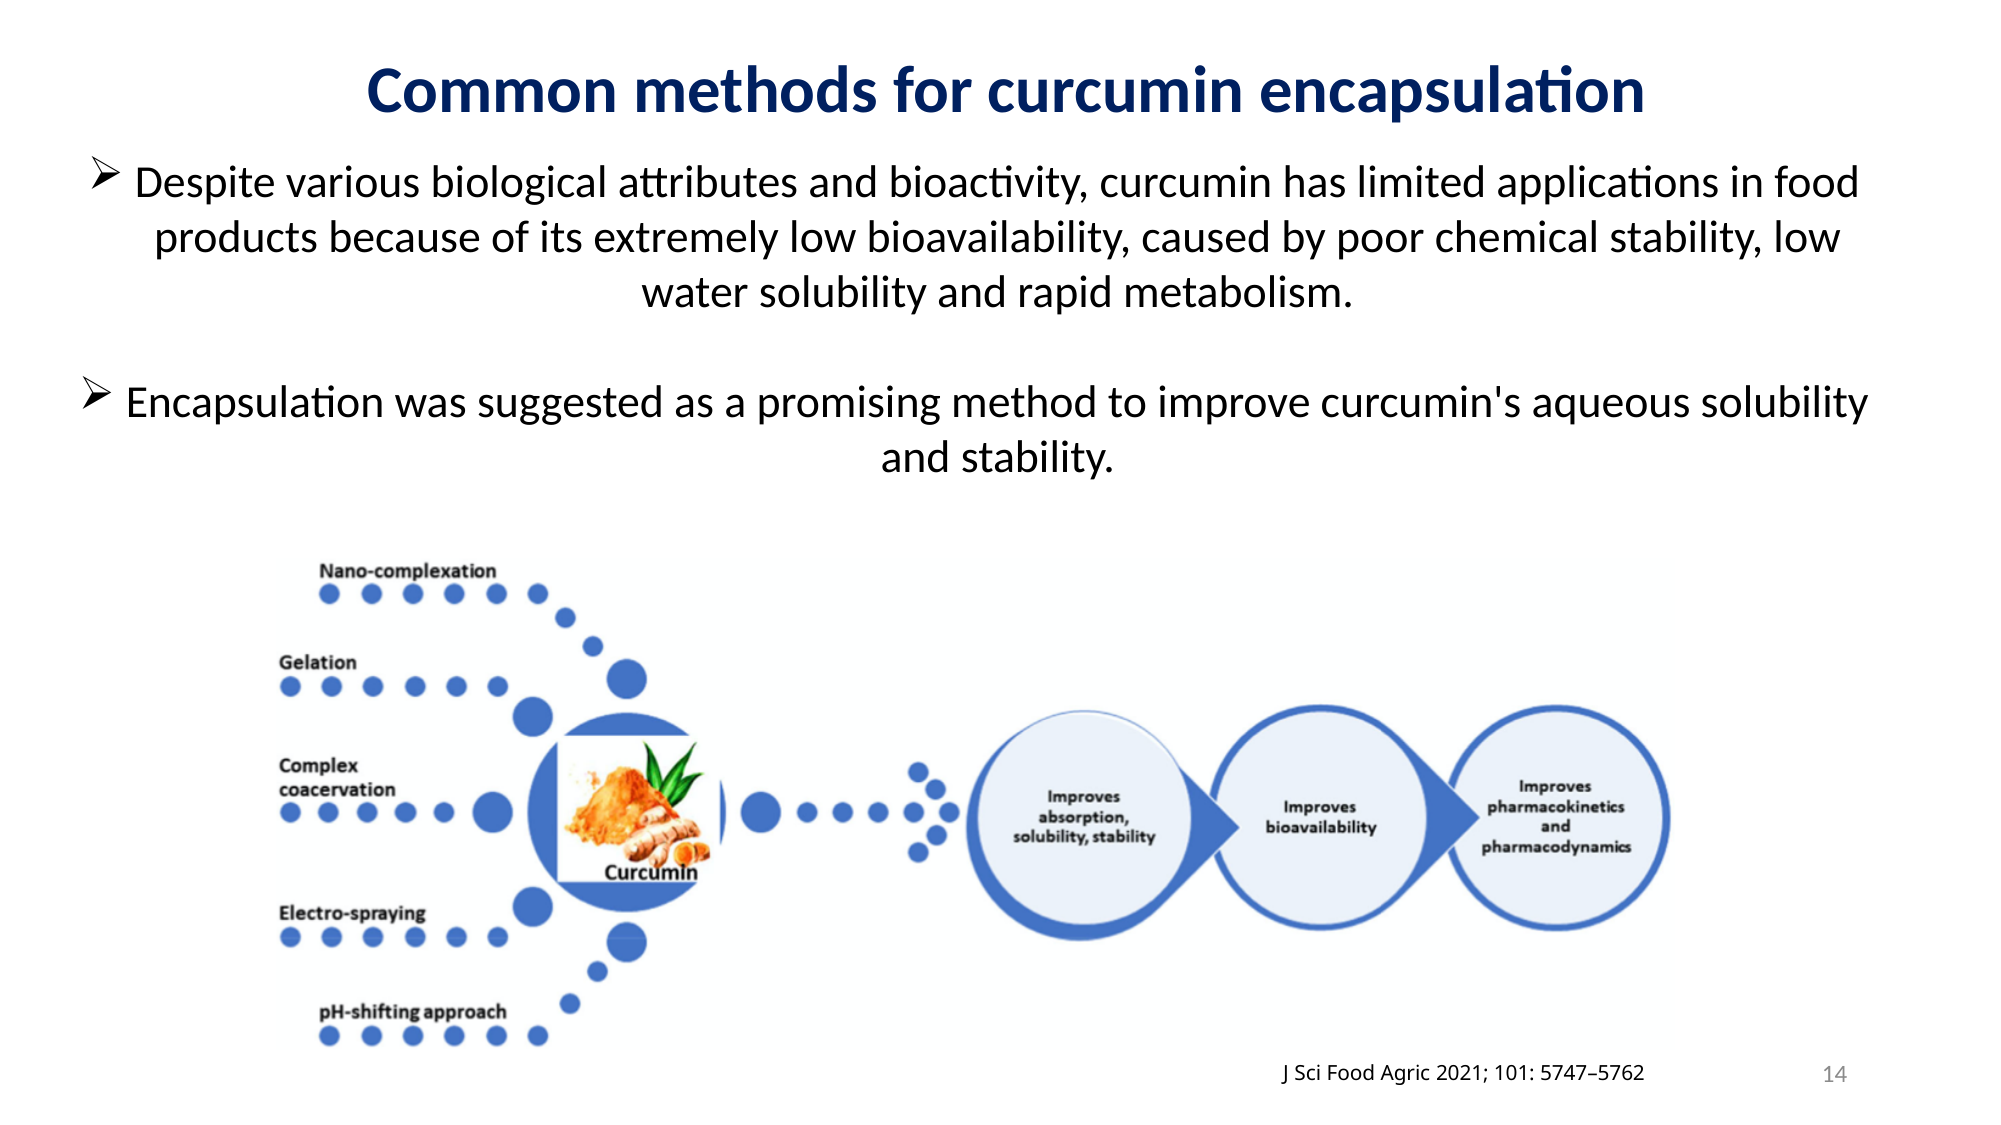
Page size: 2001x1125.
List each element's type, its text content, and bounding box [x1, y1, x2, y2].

picture [225, 553, 1693, 1058]
text_box J Sci Food Agric 2021; 101: 5747–5762 [1268, 1058, 1677, 1093]
slide_number 14 [1412, 1042, 1863, 1103]
text_box Despite various biological attributes and bioactivity, curcumin has limited applications in food products because of its extremely low bioavailability, caused by poor chemical stability, low water solubility and rapid metabolism. Encapsulation was suggested as a promising method to improve curcumin's aqueous solubility and stability. [57, 144, 1892, 544]
text_box Common methods for curcumin encapsulation [352, 38, 1678, 134]
